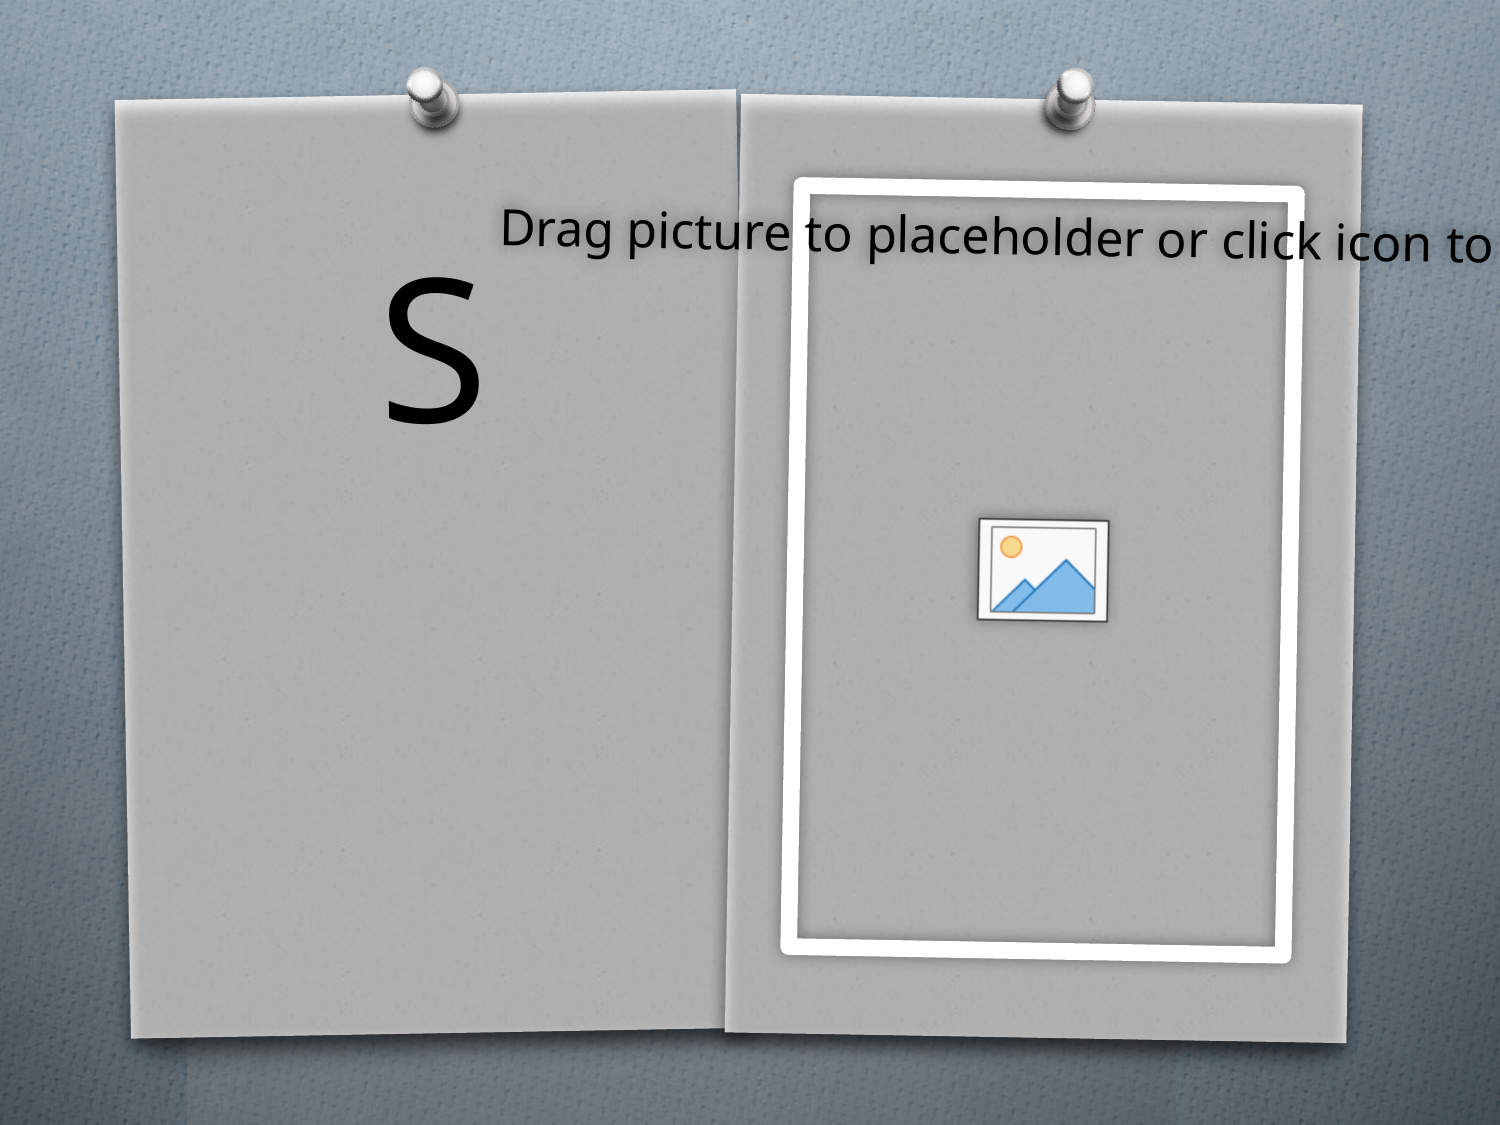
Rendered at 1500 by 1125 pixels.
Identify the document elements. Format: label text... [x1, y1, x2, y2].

picture [375, 33, 497, 157]
picture [1016, 41, 1138, 162]
title S [179, 222, 687, 475]
picture [803, 197, 1282, 943]
